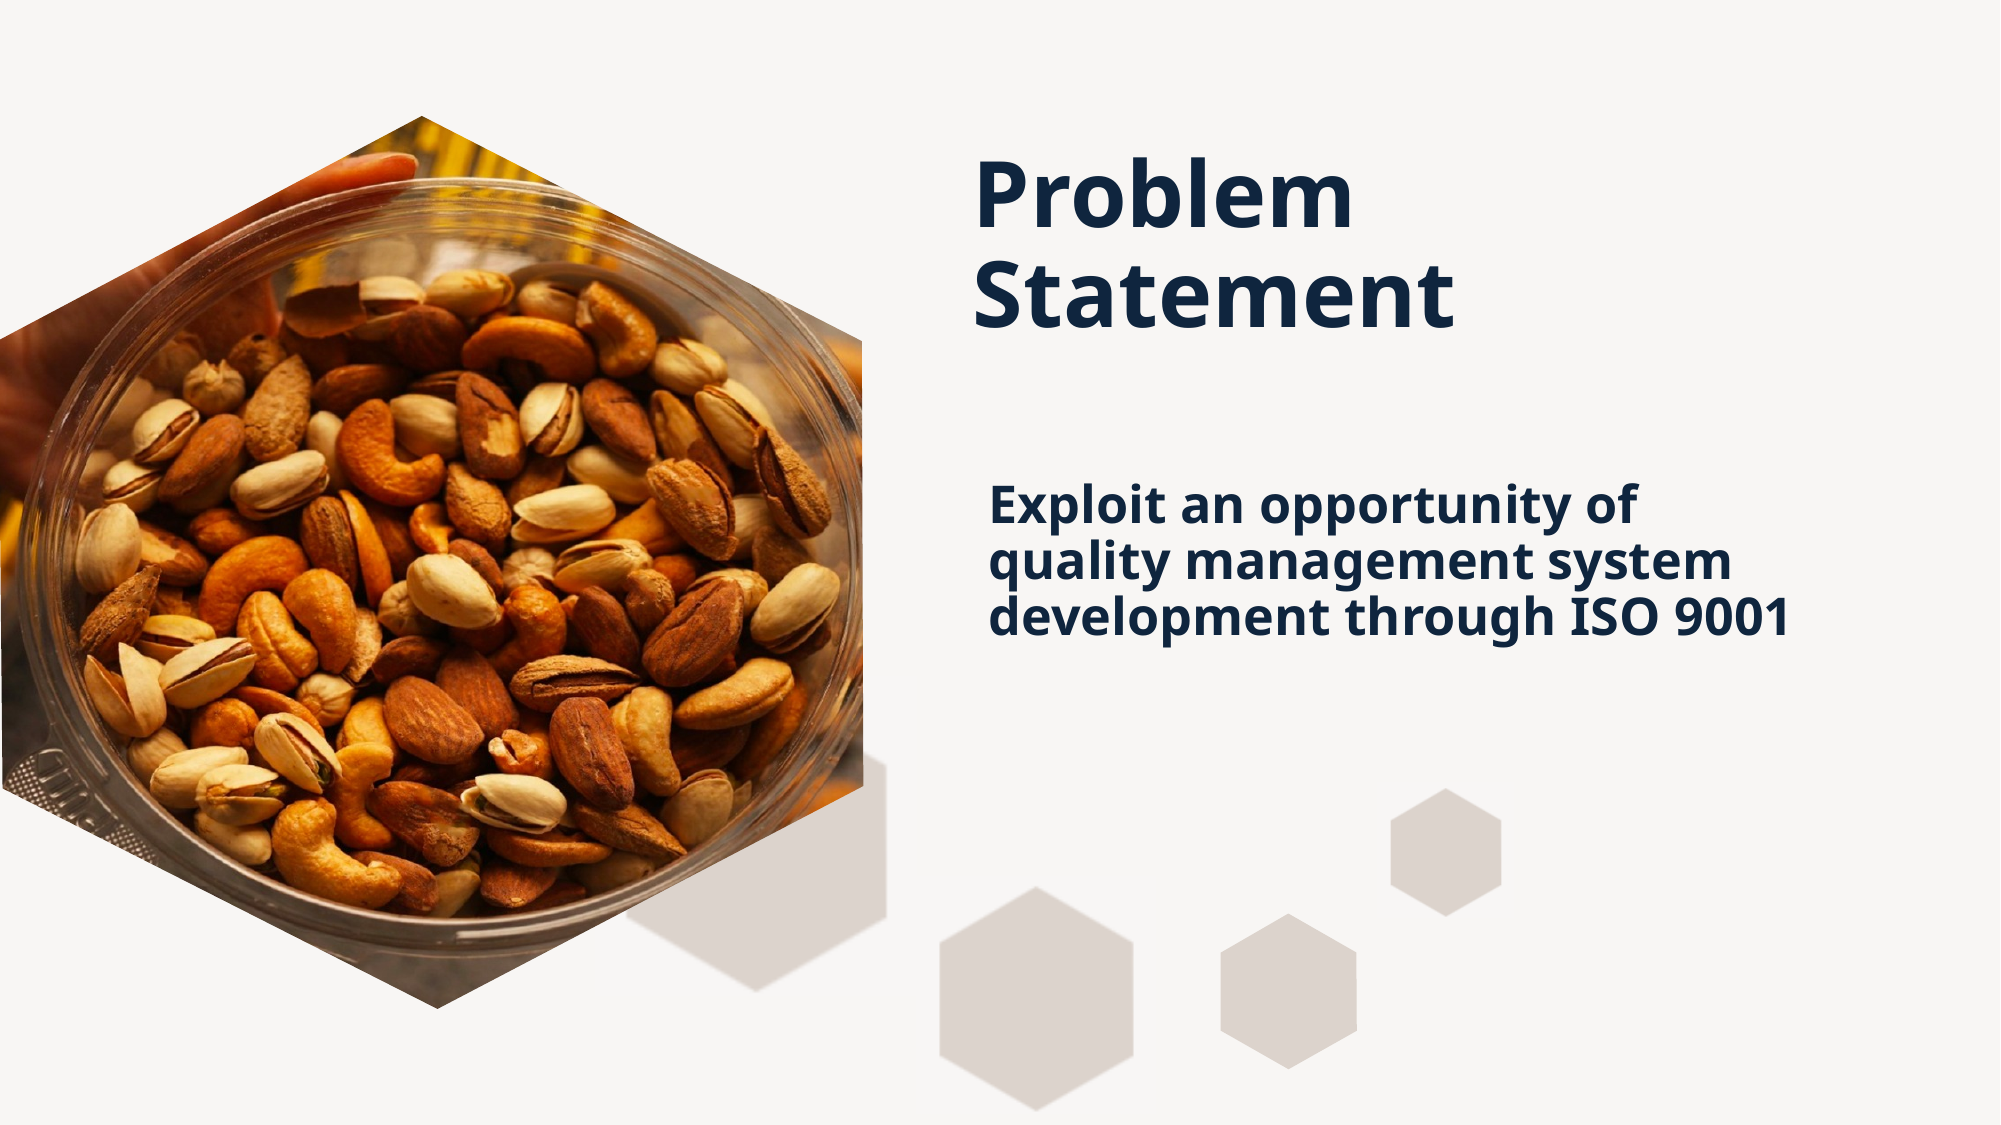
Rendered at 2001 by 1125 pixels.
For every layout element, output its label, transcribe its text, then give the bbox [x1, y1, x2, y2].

picture [0, 115, 1156, 1114]
title Problem Statement [957, 79, 1821, 417]
picture [1377, 782, 1514, 918]
text_box Exploit an opportunity of quality management system development through ISO 9001 [973, 393, 1836, 732]
